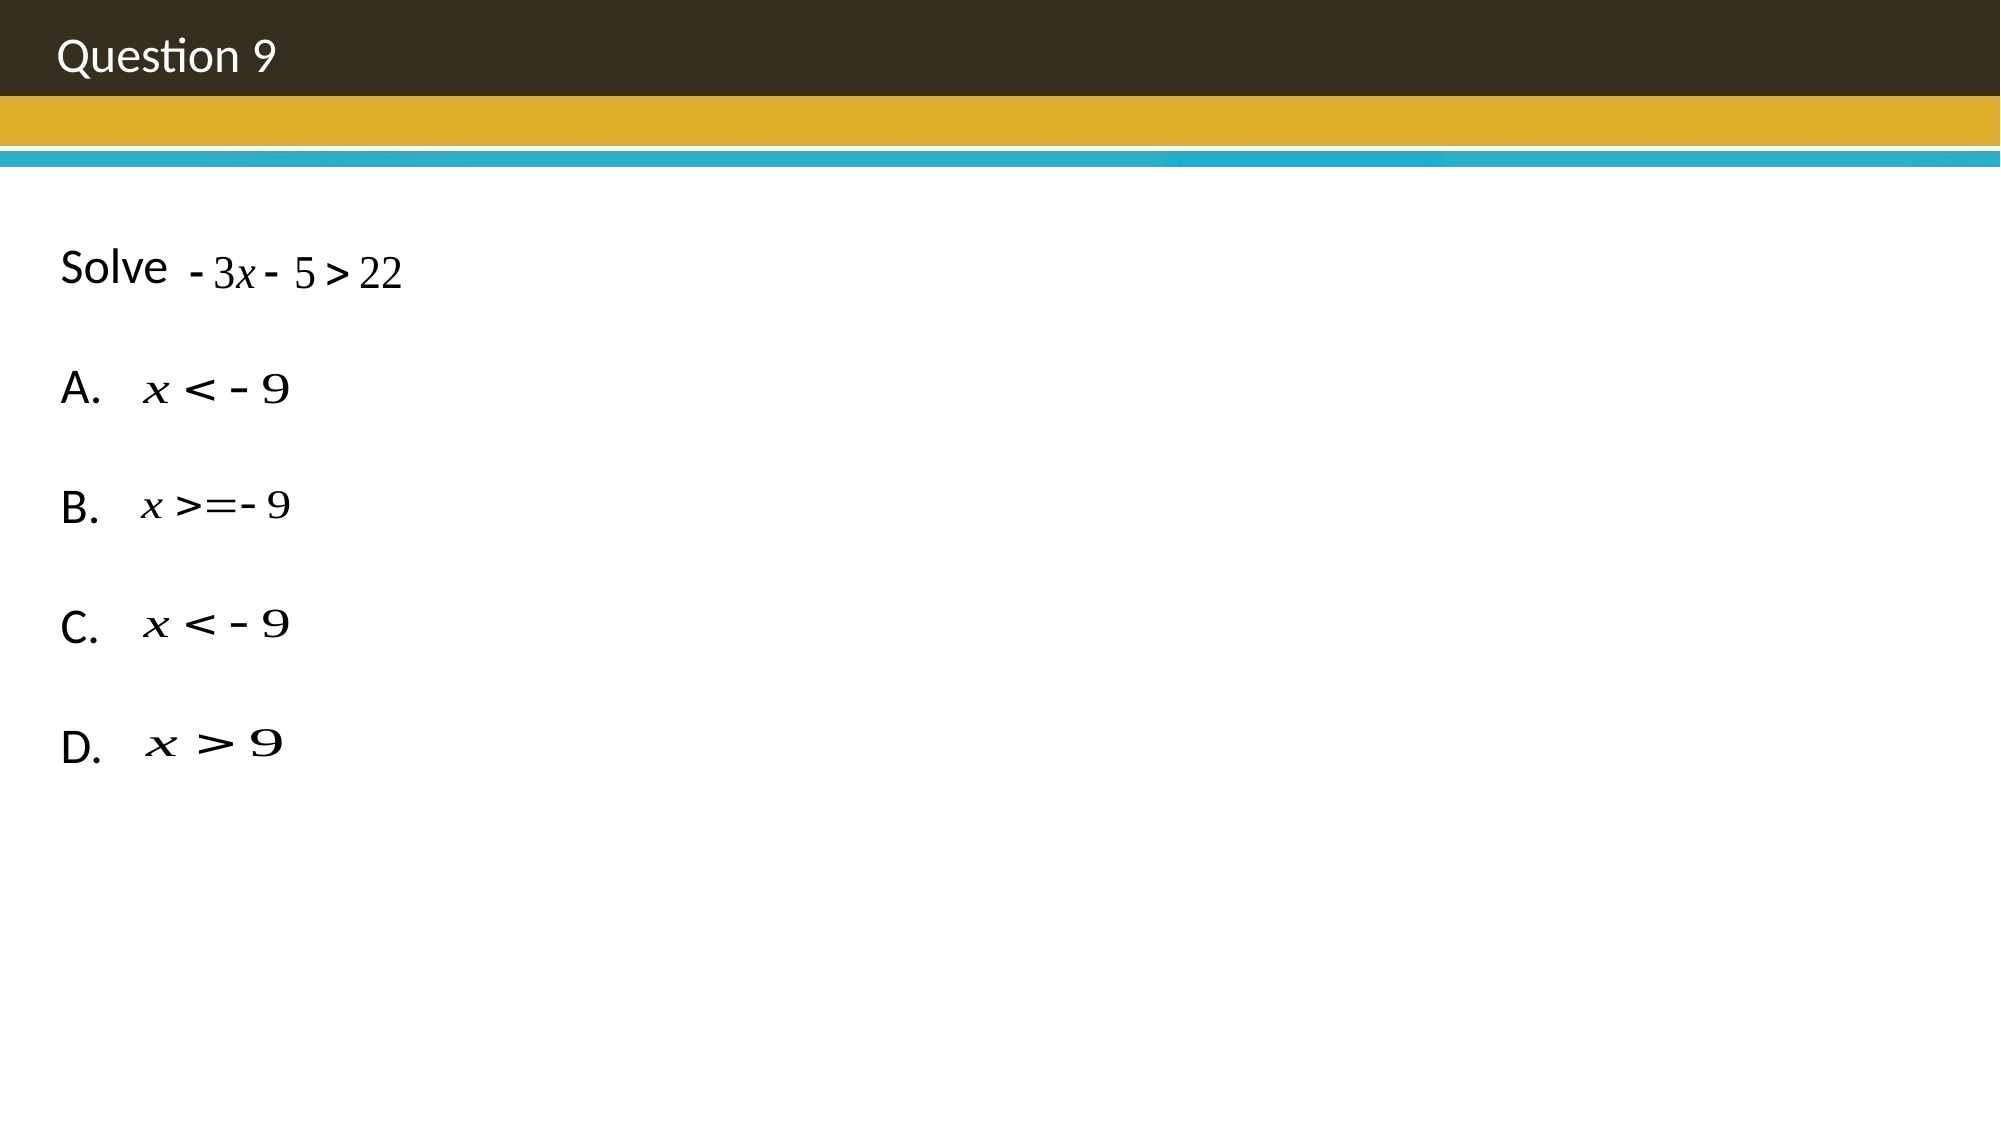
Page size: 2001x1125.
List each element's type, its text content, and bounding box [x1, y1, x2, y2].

picture [131, 363, 299, 415]
text_box Solve A. B. C. D. [45, 226, 1782, 841]
picture [0, 0, 2000, 167]
picture [131, 718, 299, 767]
picture [131, 480, 299, 529]
text_box Question 9 [41, 14, 293, 90]
picture [182, 244, 410, 300]
picture [131, 599, 299, 648]
